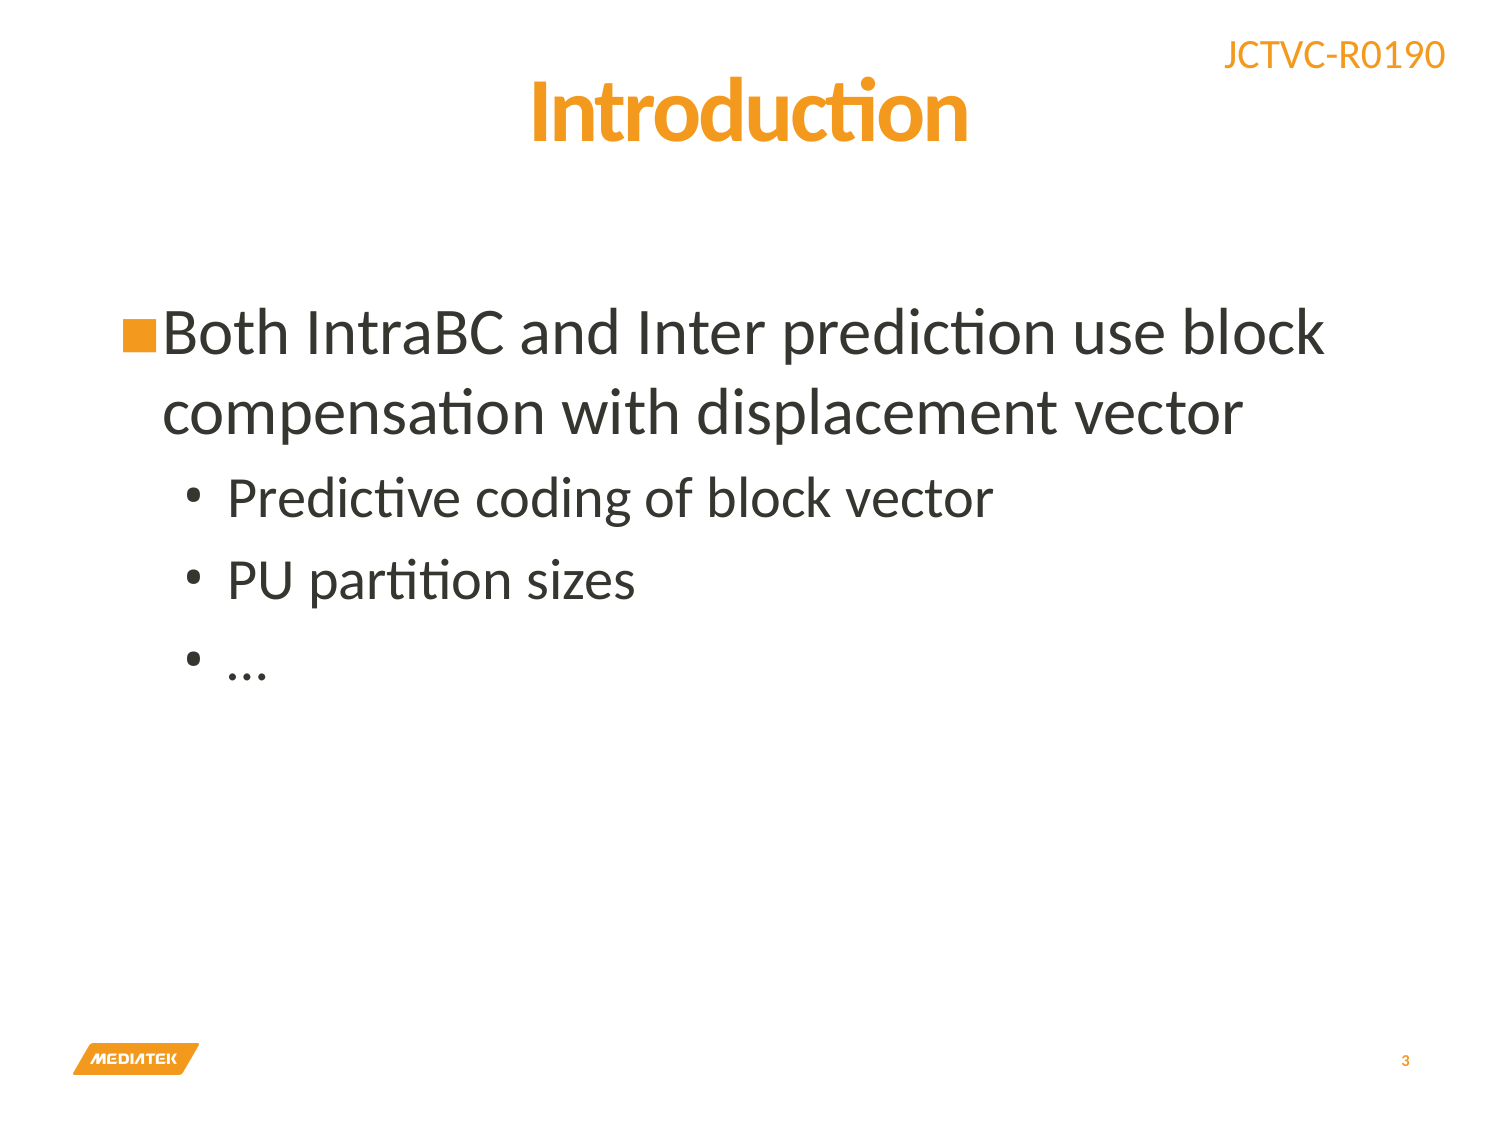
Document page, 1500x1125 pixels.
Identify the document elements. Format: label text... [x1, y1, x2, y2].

list Both IntraBC and Inter prediction use block compensation with displacement vector Predictive coding of block vector PU partition sizes … [102, 256, 1424, 968]
title Introduction [75, 70, 1425, 257]
slide_number 3 [1251, 1029, 1425, 1090]
picture [73, 1043, 199, 1075]
